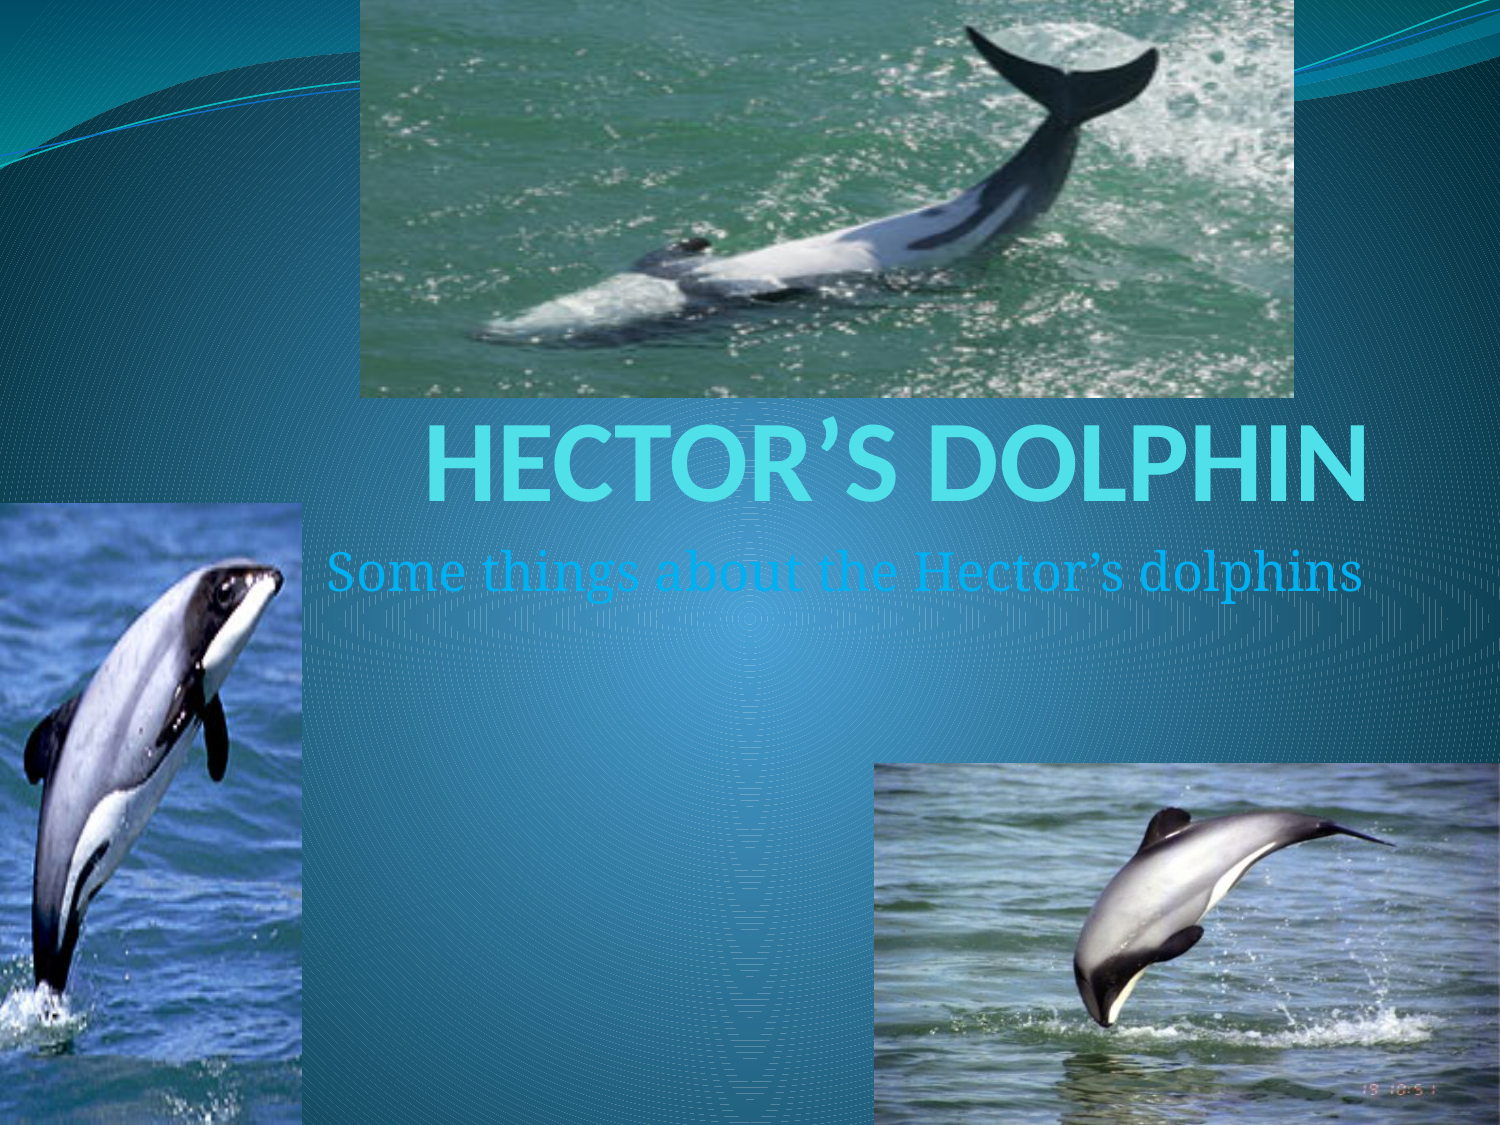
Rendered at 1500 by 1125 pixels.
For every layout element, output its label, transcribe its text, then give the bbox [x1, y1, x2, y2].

title HECTOR’S DOLPHIN [87, 224, 1376, 525]
picture [359, 0, 1294, 398]
picture [873, 763, 1500, 1125]
picture [0, 503, 302, 1125]
subtitle Some things about the Hector’s dolphins [308, 529, 1376, 818]
